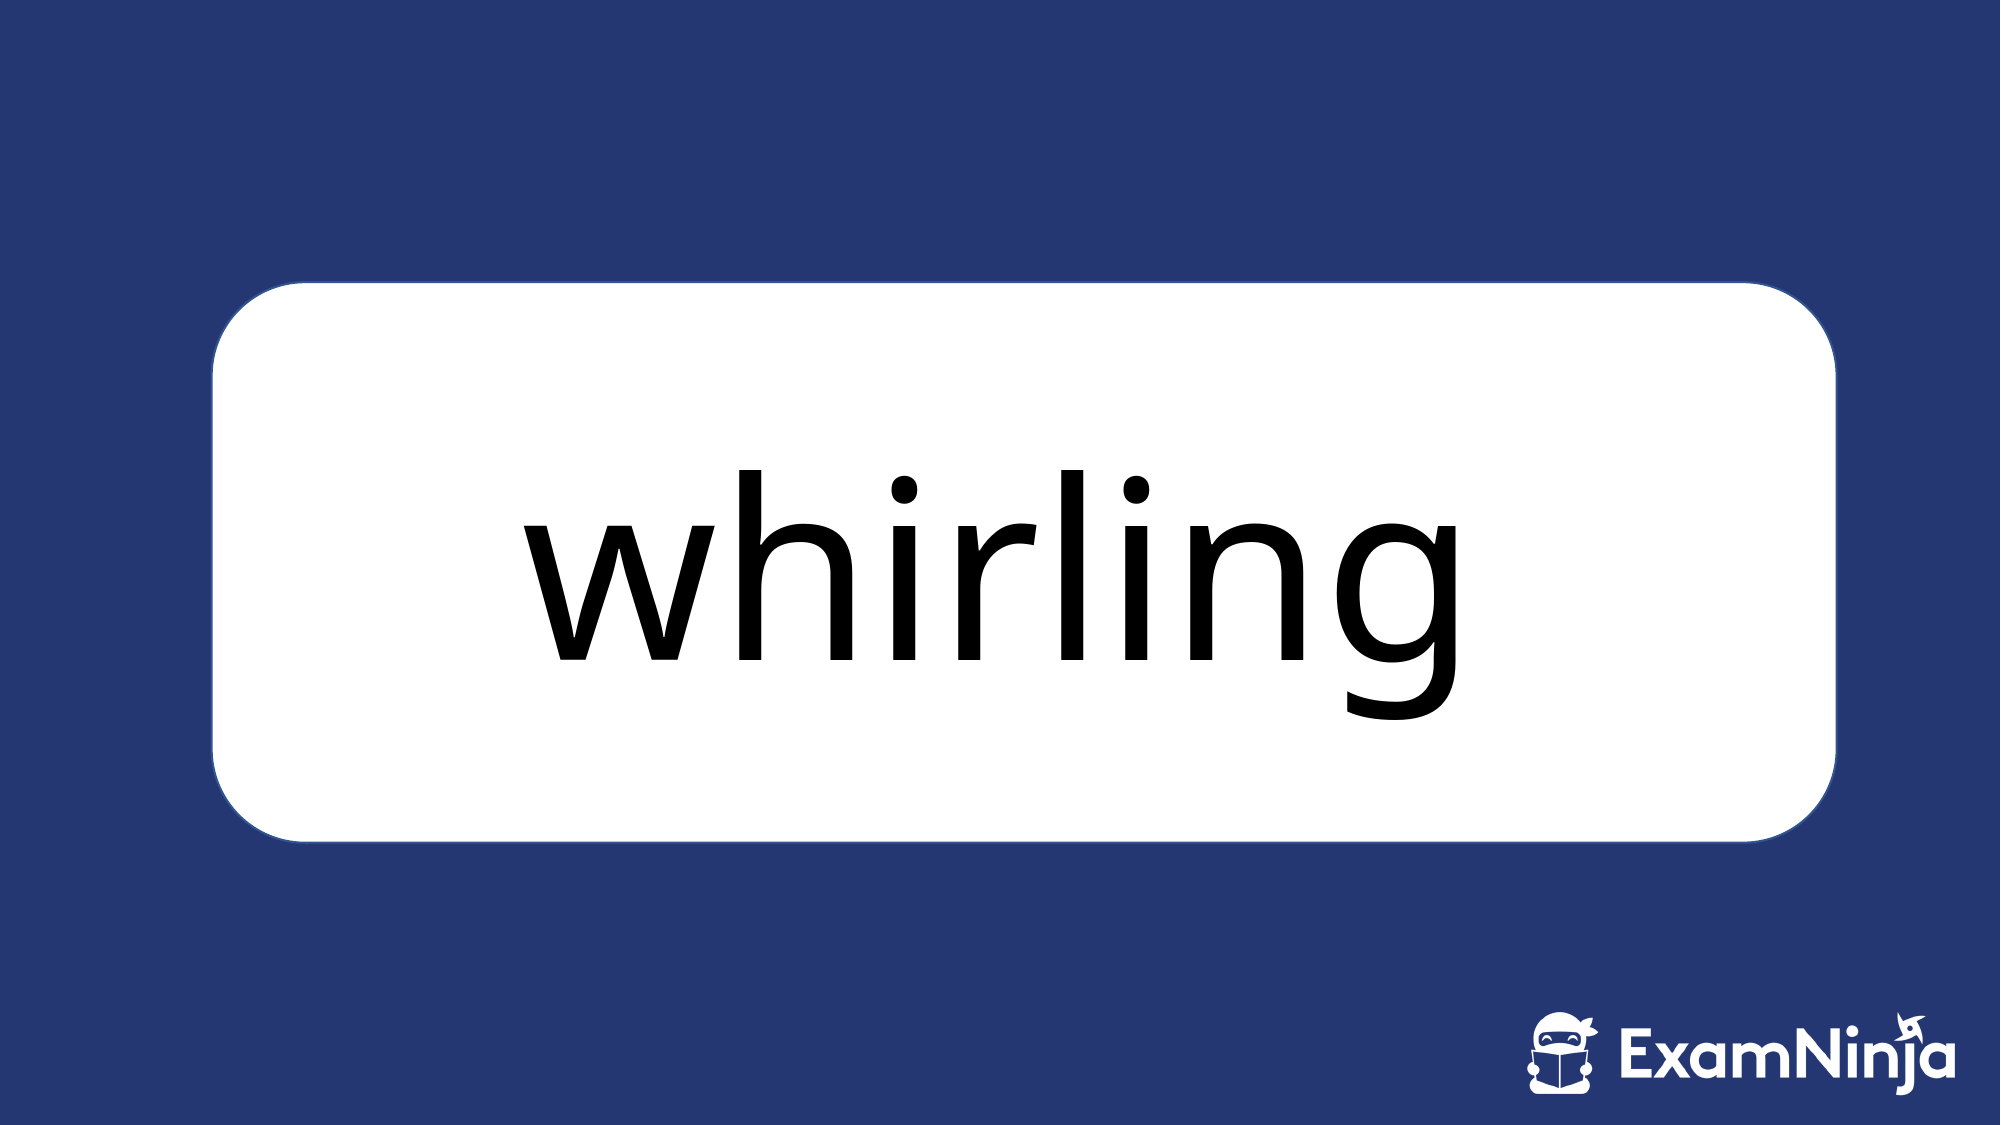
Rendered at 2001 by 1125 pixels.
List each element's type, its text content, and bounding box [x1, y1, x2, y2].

text_box [210, 719, 1838, 844]
picture [1501, 1003, 1979, 1102]
text_box [210, 281, 1838, 403]
text_box whirling [143, 403, 1857, 719]
